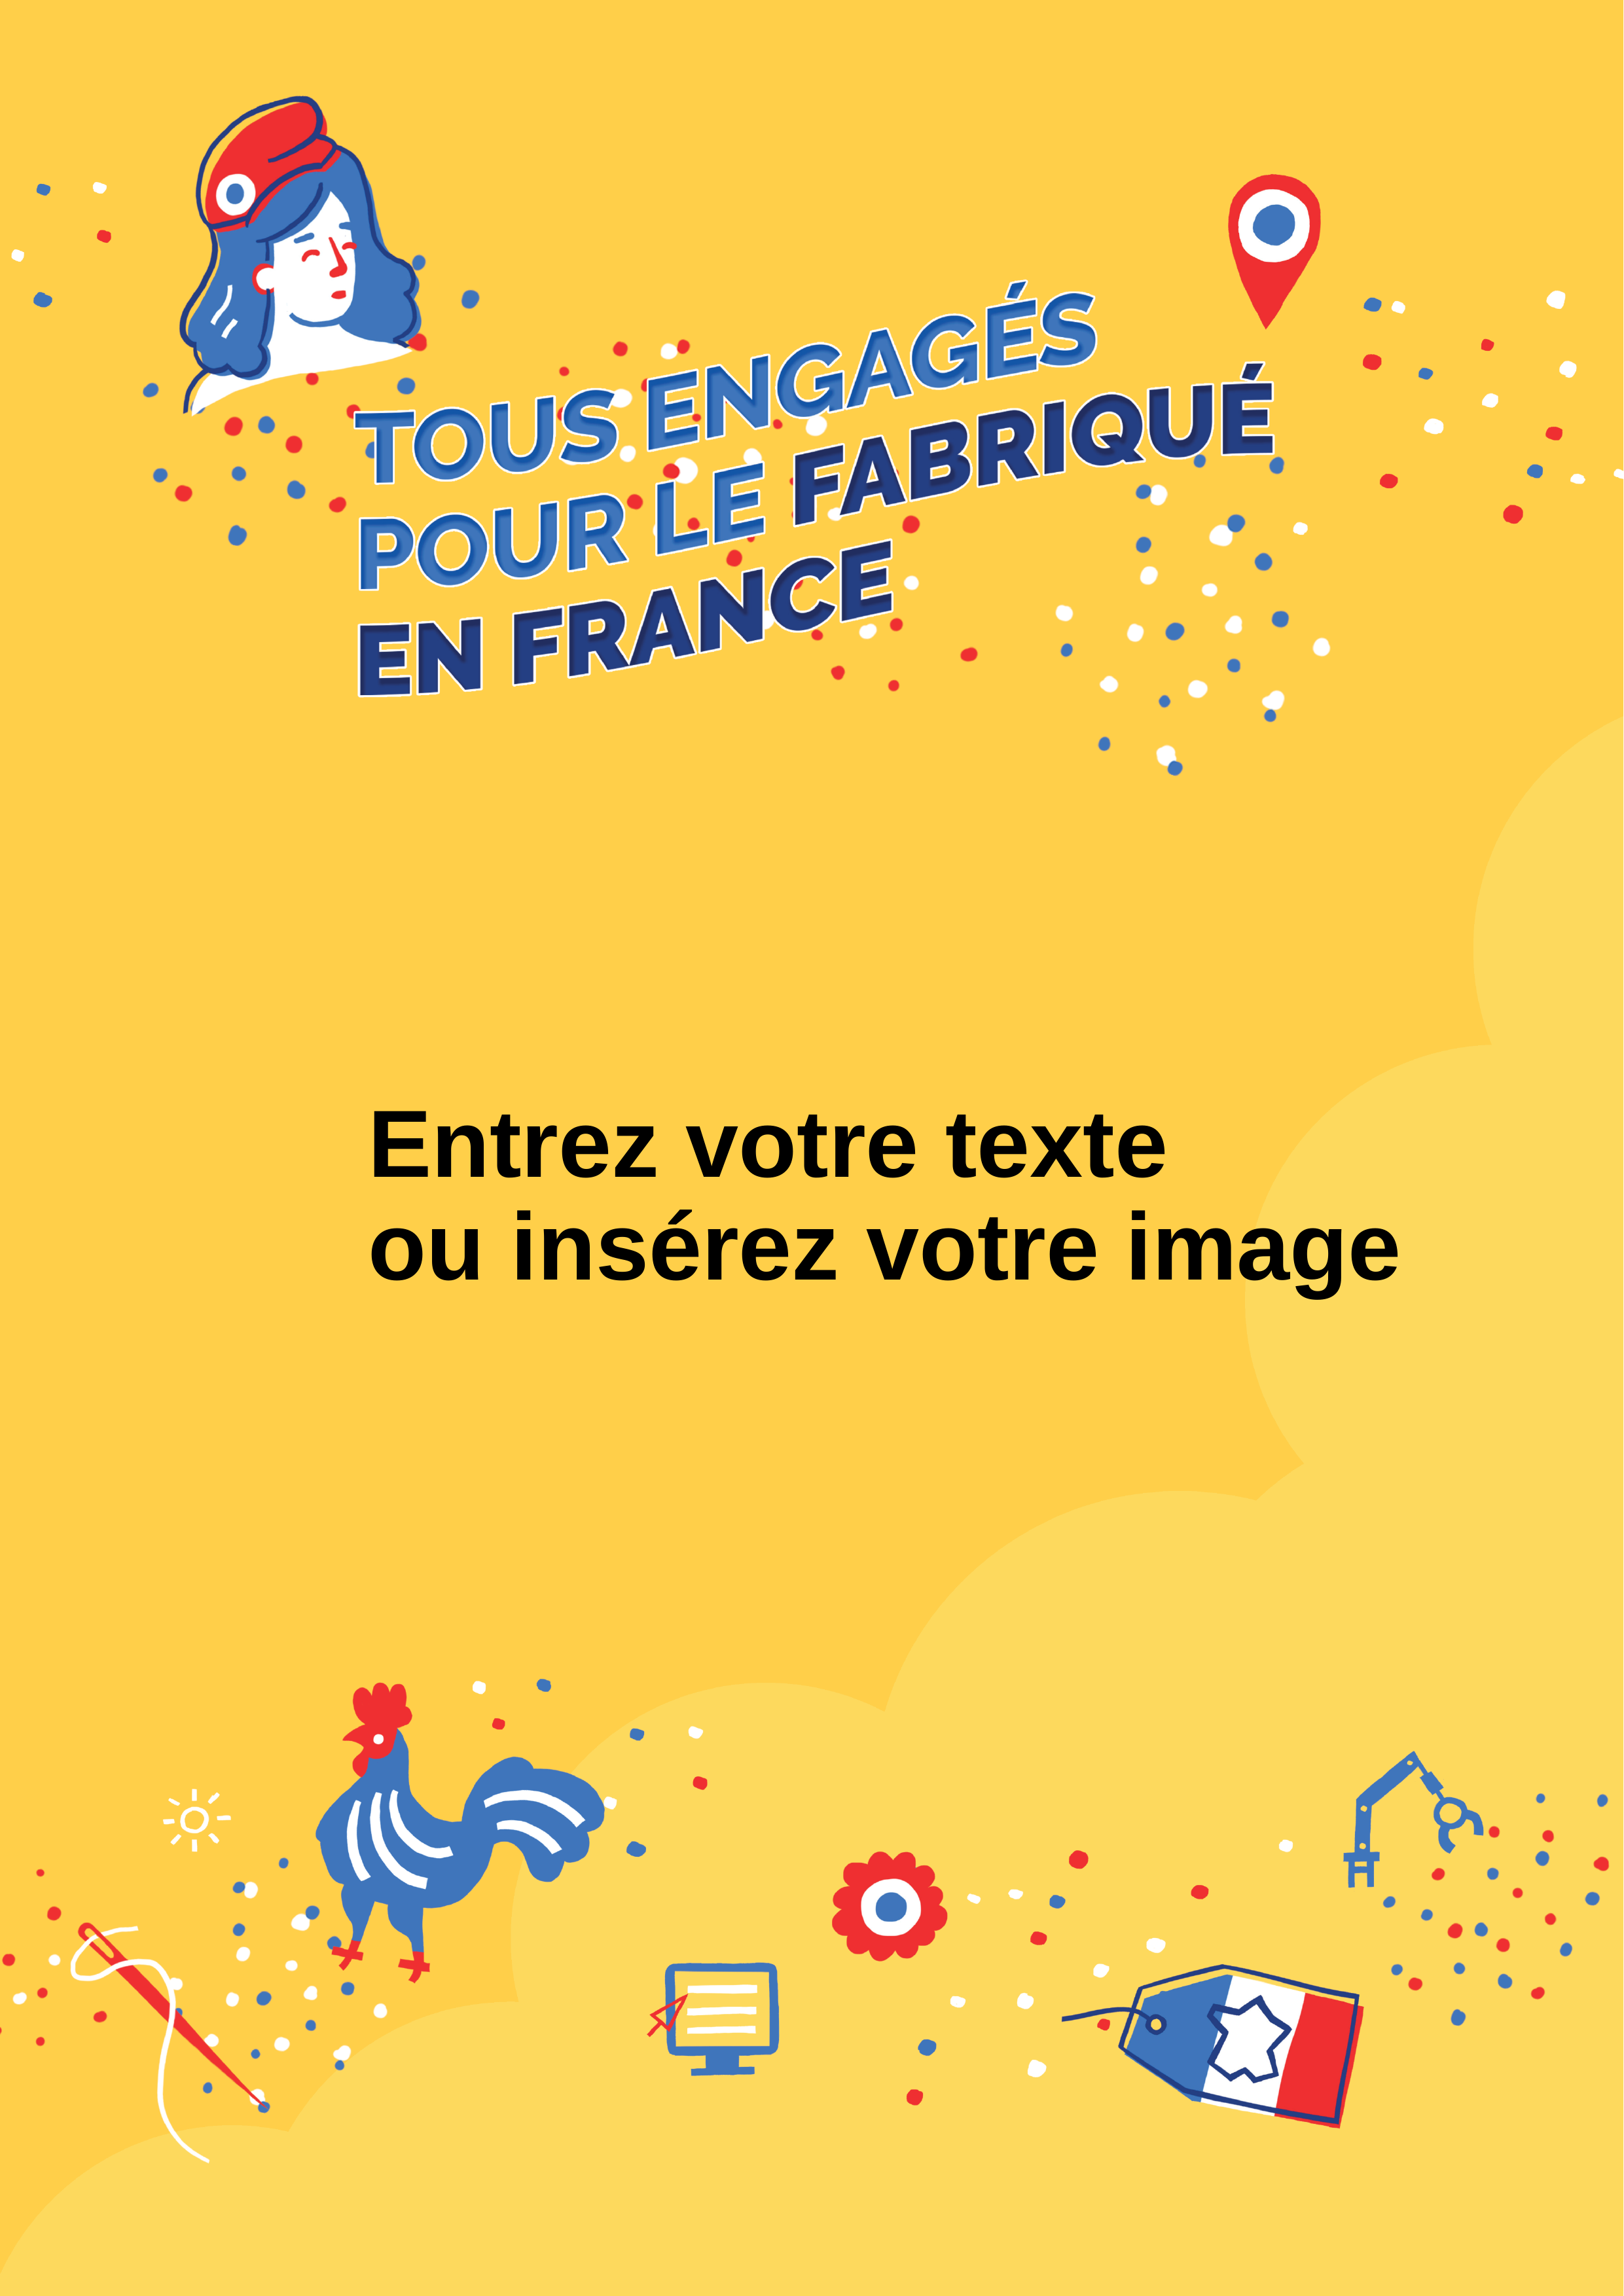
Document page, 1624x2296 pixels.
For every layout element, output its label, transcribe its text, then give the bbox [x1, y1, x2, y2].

title Entrez votre texte ou insérez votre image [358, 906, 1485, 1489]
picture [0, 0, 1624, 2296]
